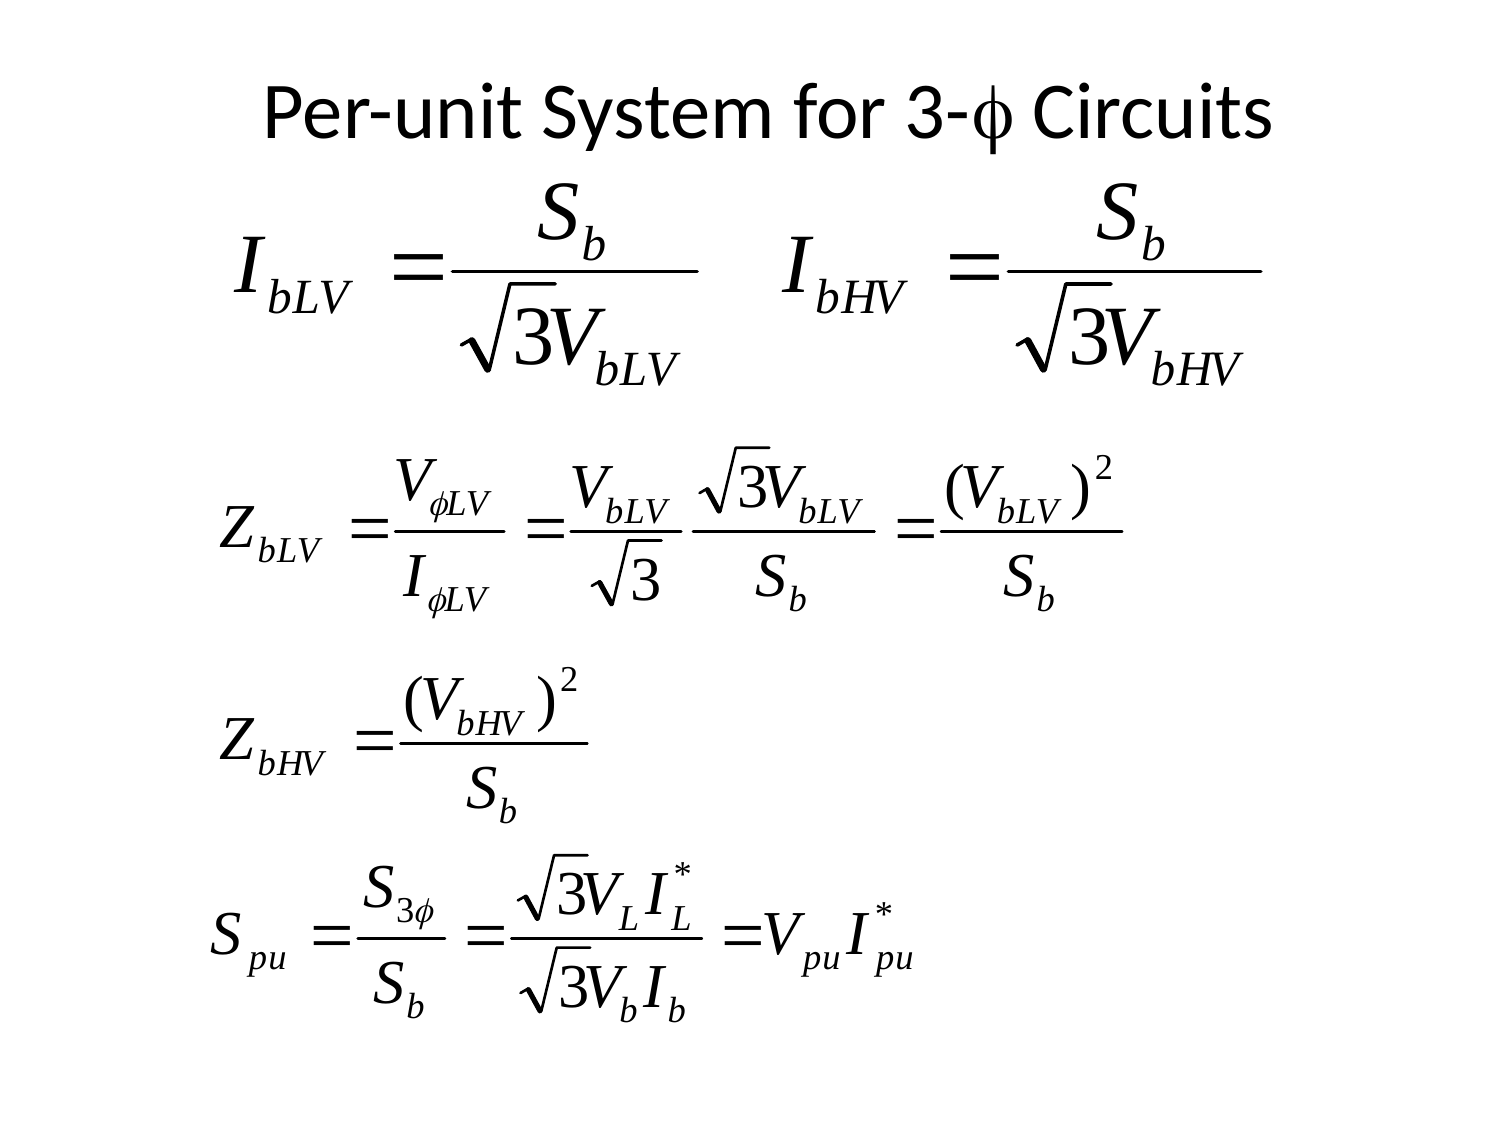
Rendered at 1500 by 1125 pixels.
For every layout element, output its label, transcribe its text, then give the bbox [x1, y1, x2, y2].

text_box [209, 431, 1138, 631]
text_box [218, 158, 712, 406]
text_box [209, 649, 601, 837]
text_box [199, 839, 925, 1038]
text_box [766, 158, 1281, 406]
title Per-unit System for 3- Circuits [62, 50, 1475, 163]
